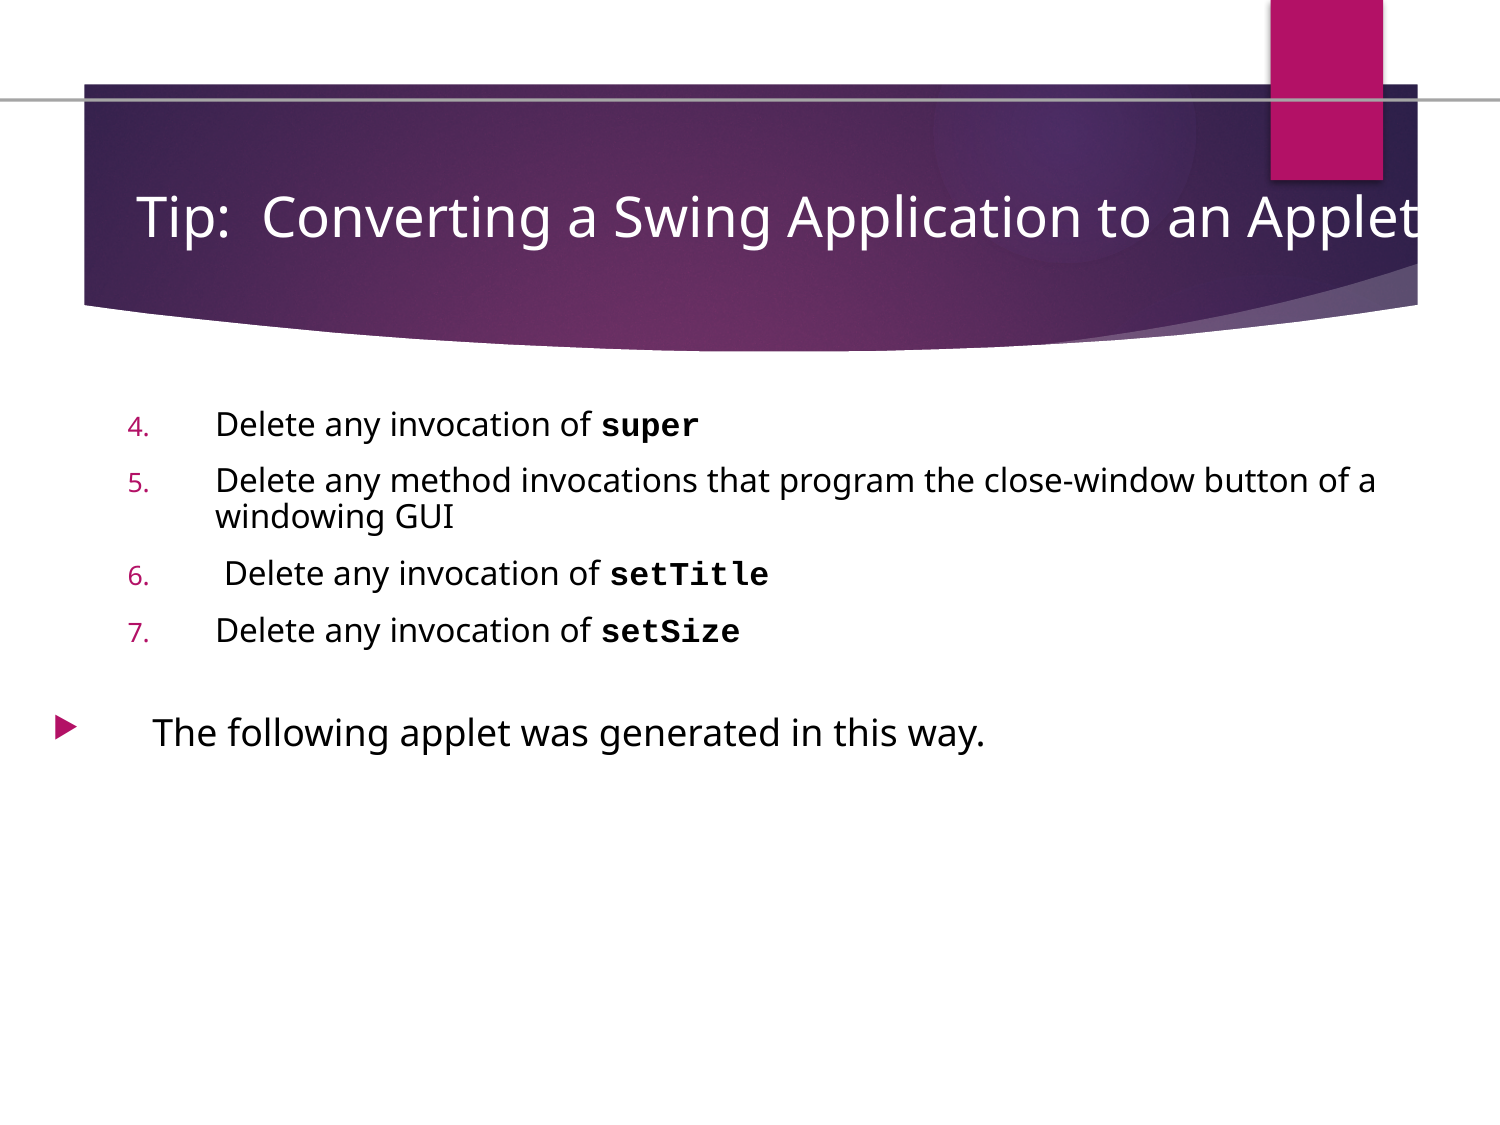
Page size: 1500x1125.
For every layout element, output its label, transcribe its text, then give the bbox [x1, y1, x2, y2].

title Tip: Converting a Swing Application to an Applet (2) [75, 162, 1500, 268]
list Delete any invocation of super Delete any method invocations that program the close-window button of a windowing GUI Delete any invocation of setTitle Delete any invocation of setSize The following applet was generated in this way. [37, 399, 1425, 1125]
